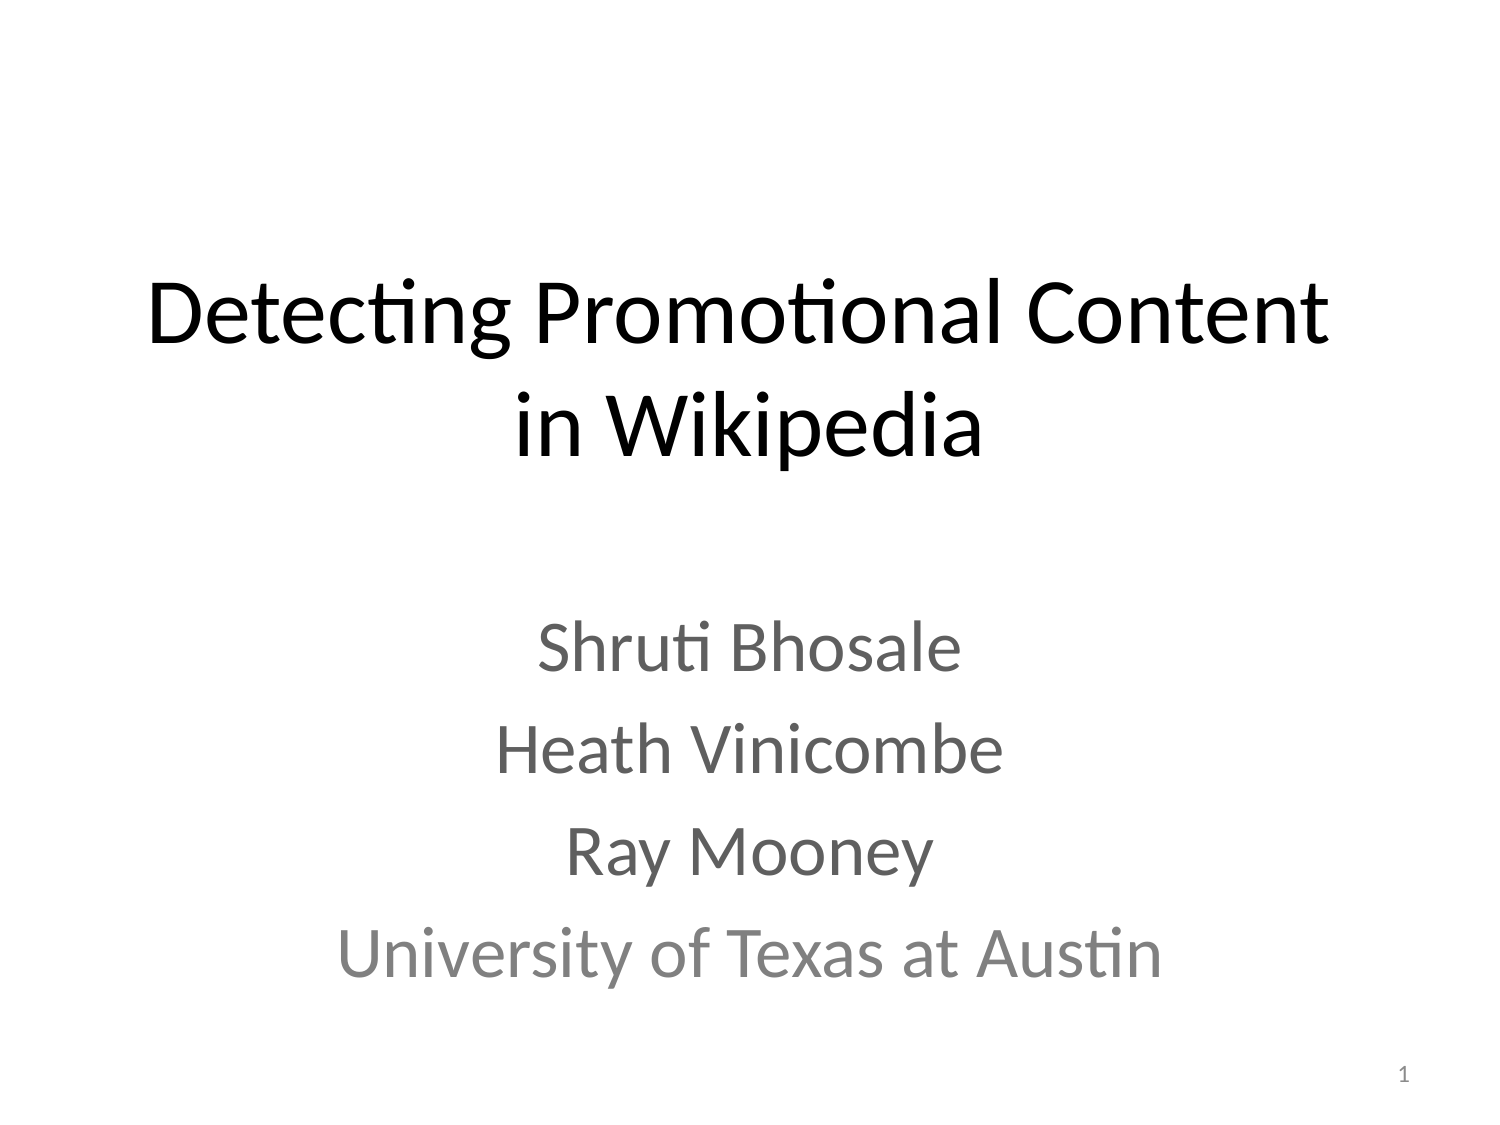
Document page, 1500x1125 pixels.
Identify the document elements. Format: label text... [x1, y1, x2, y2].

slide_number 1 [1074, 1042, 1425, 1103]
subtitle Shruti Bhosale Heath Vinicombe Ray Mooney University of Texas at Austin [225, 590, 1275, 925]
title Detecting Promotional Content in Wikipedia [112, 134, 1388, 591]
